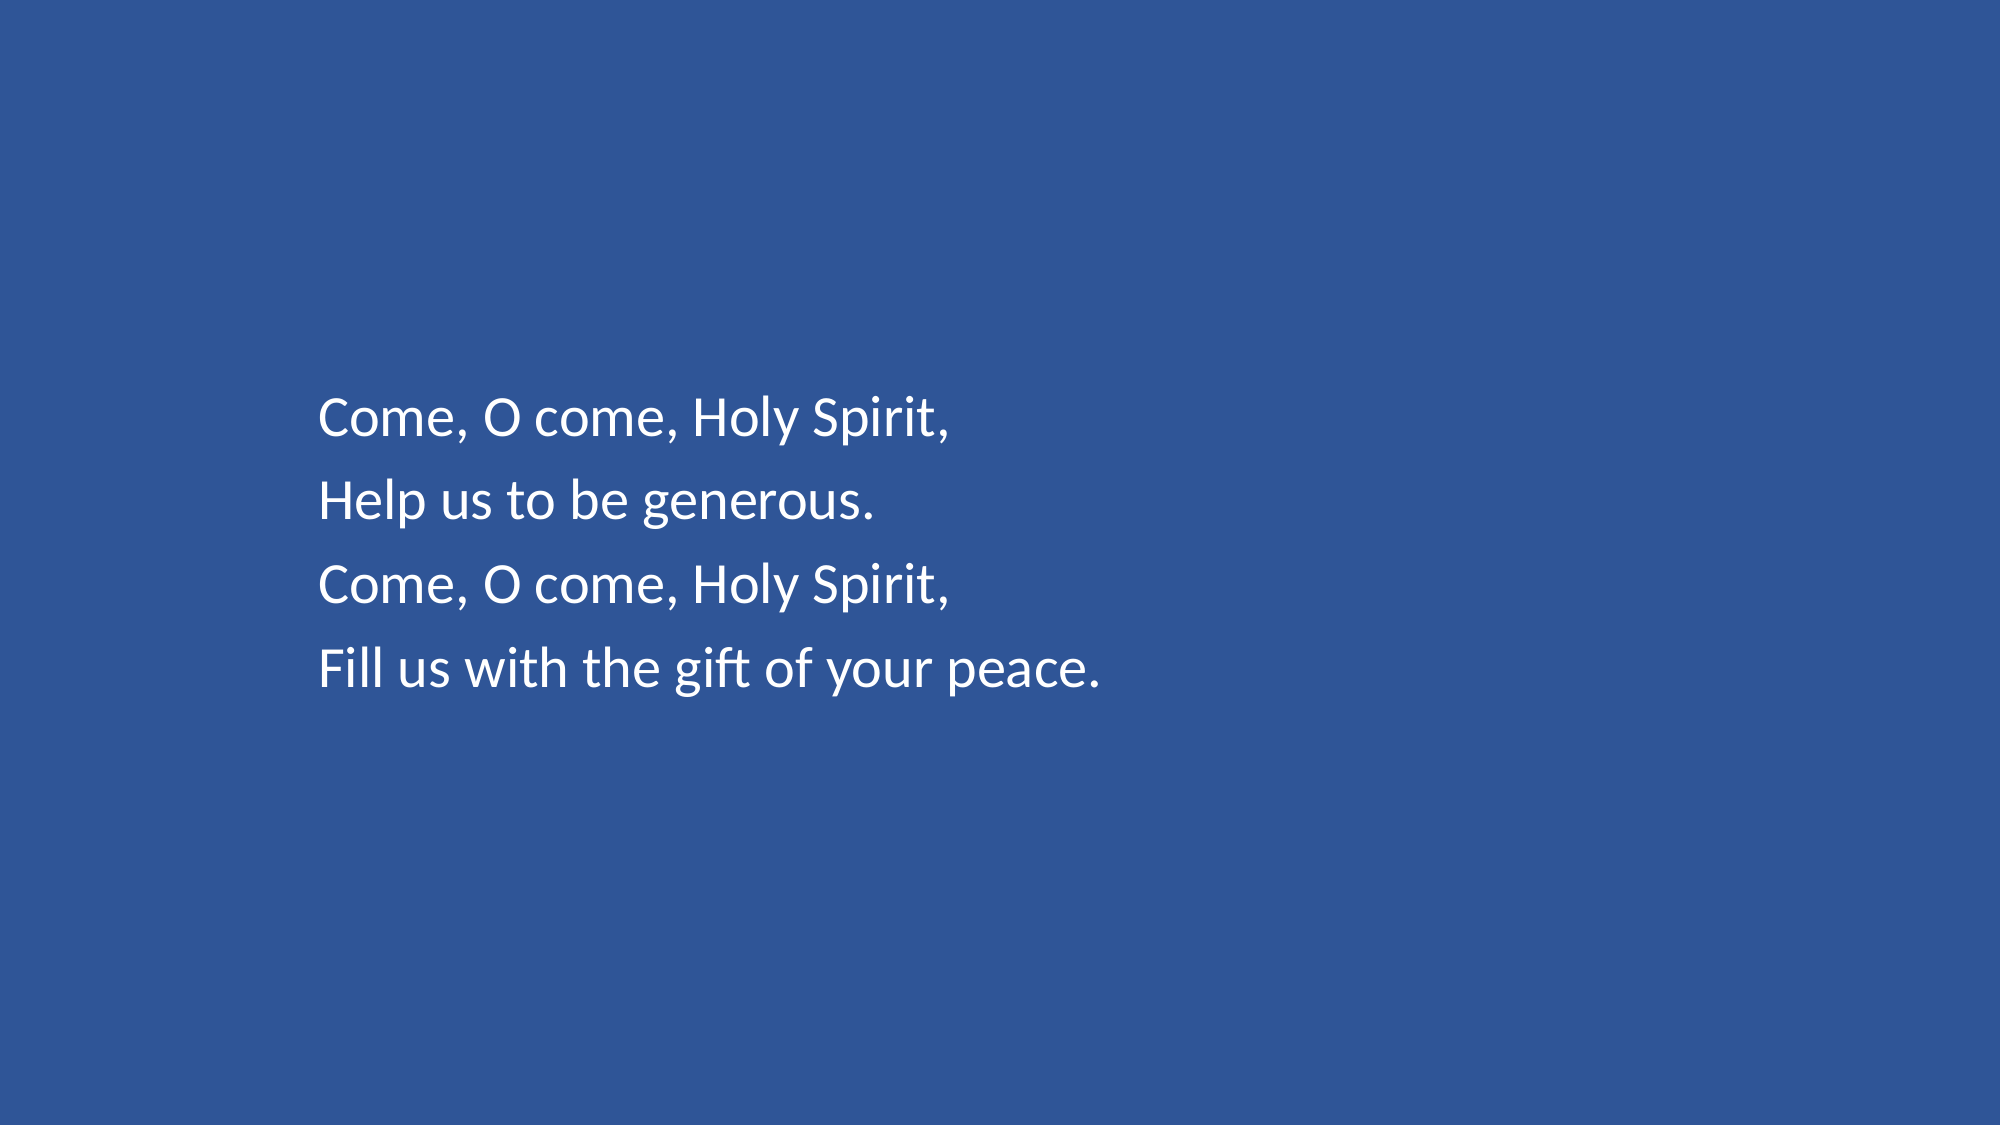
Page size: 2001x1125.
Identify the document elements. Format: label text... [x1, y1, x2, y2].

list Come, O come, Holy Spirit, Help us to be generous. Come, O come, Holy Spirit, Fill us with the gift of your peace. [303, 378, 1704, 747]
